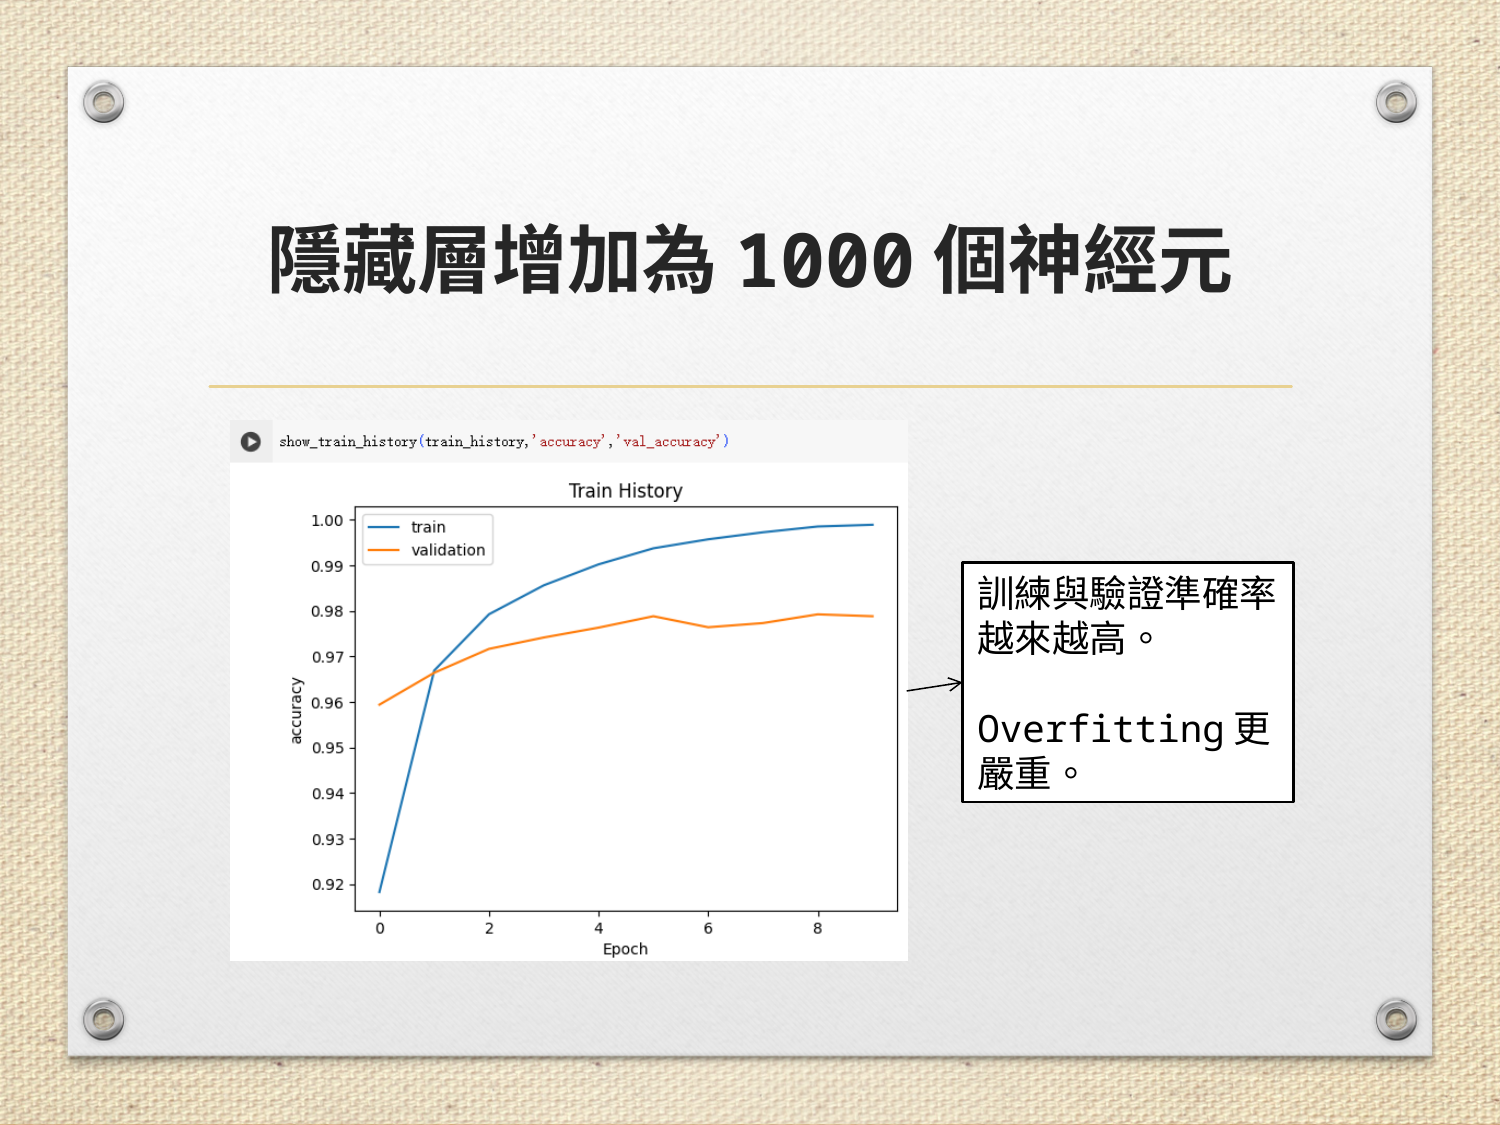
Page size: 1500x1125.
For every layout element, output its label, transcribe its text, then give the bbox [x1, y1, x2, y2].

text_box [906, 683, 963, 692]
title 隱藏層增加為1000個神經元 [193, 150, 1309, 365]
picture [0, 0, 1500, 1125]
text_box 訓練與驗證準確率越來越高。 Overfitting更嚴重。 [961, 561, 1295, 803]
list [193, 408, 1309, 974]
